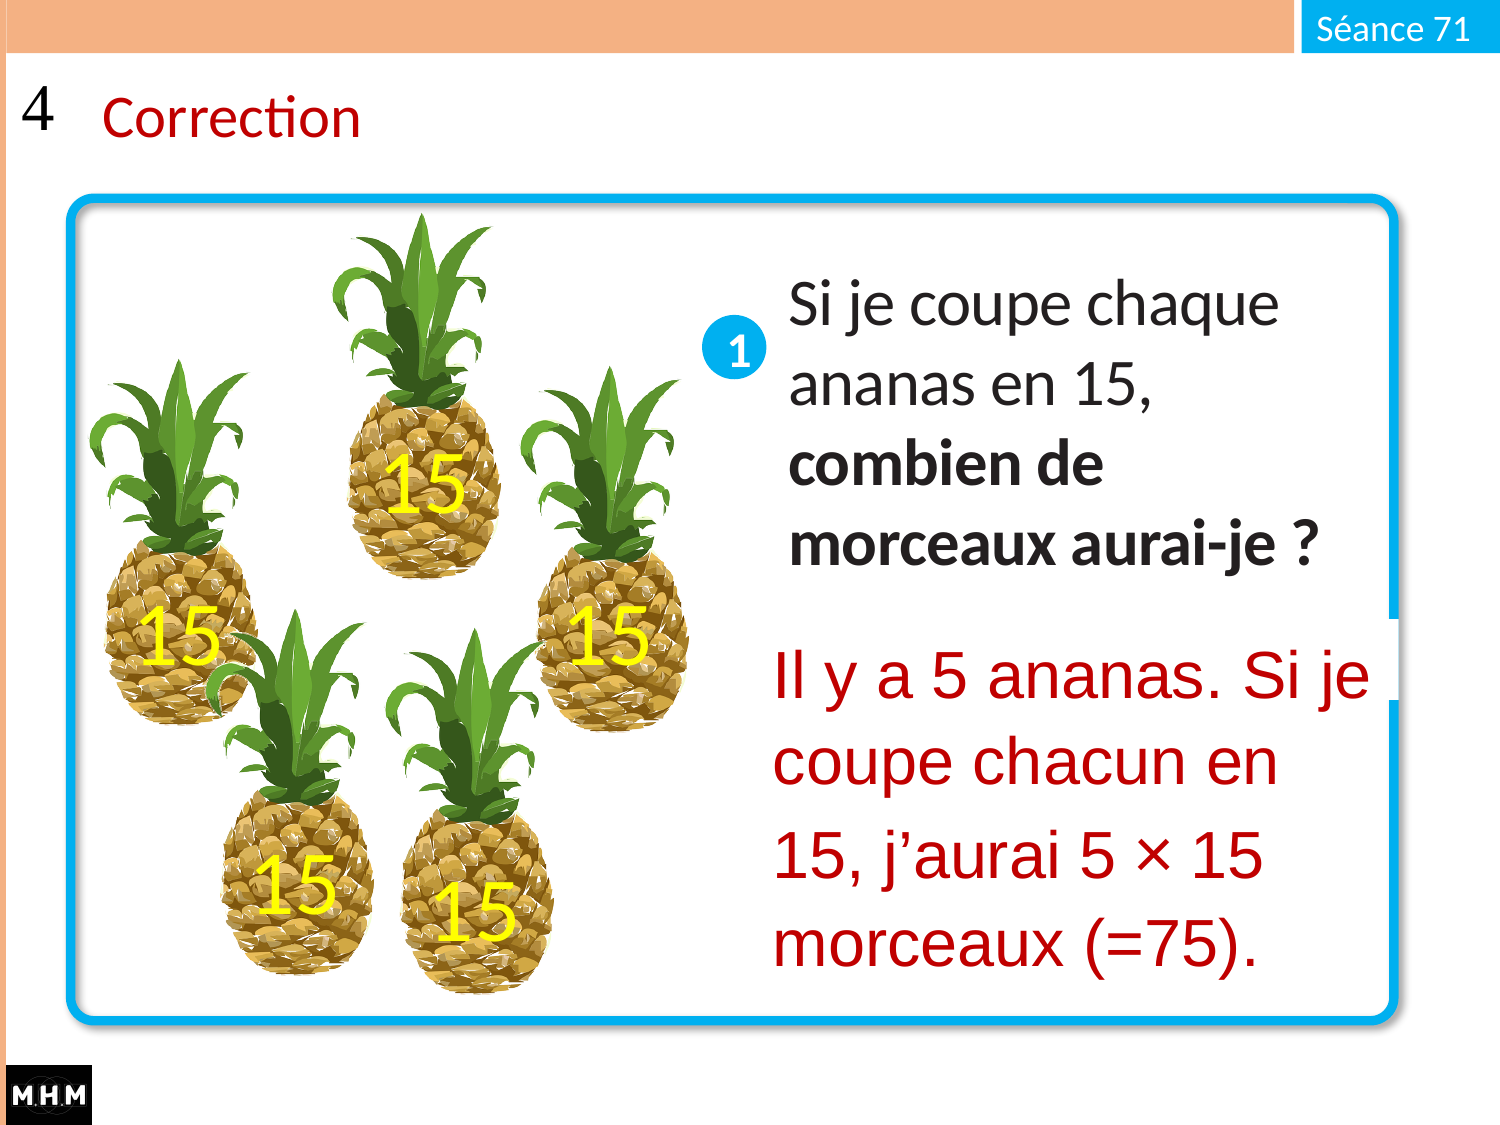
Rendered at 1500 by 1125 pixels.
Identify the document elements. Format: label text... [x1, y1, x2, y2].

text_box Si je coupe chaque ananas en 15, combien de morceaux aurai-je ? [773, 251, 1377, 619]
picture [6, 1065, 92, 1125]
picture [331, 208, 504, 581]
title Correction [87, 32, 1382, 158]
picture [383, 361, 692, 996]
text_box Il y a 5 ananas. Si je coupe chacun en 15, j’aurai 5 × 15 morceaux (=75). [757, 619, 1399, 700]
picture [87, 355, 377, 977]
text_box Si je coupe chaque ananas en 15, combien de morceaux aurai-je ? [773, 700, 1377, 861]
text_box [69, 197, 1395, 1022]
text_box 1 [701, 313, 768, 381]
